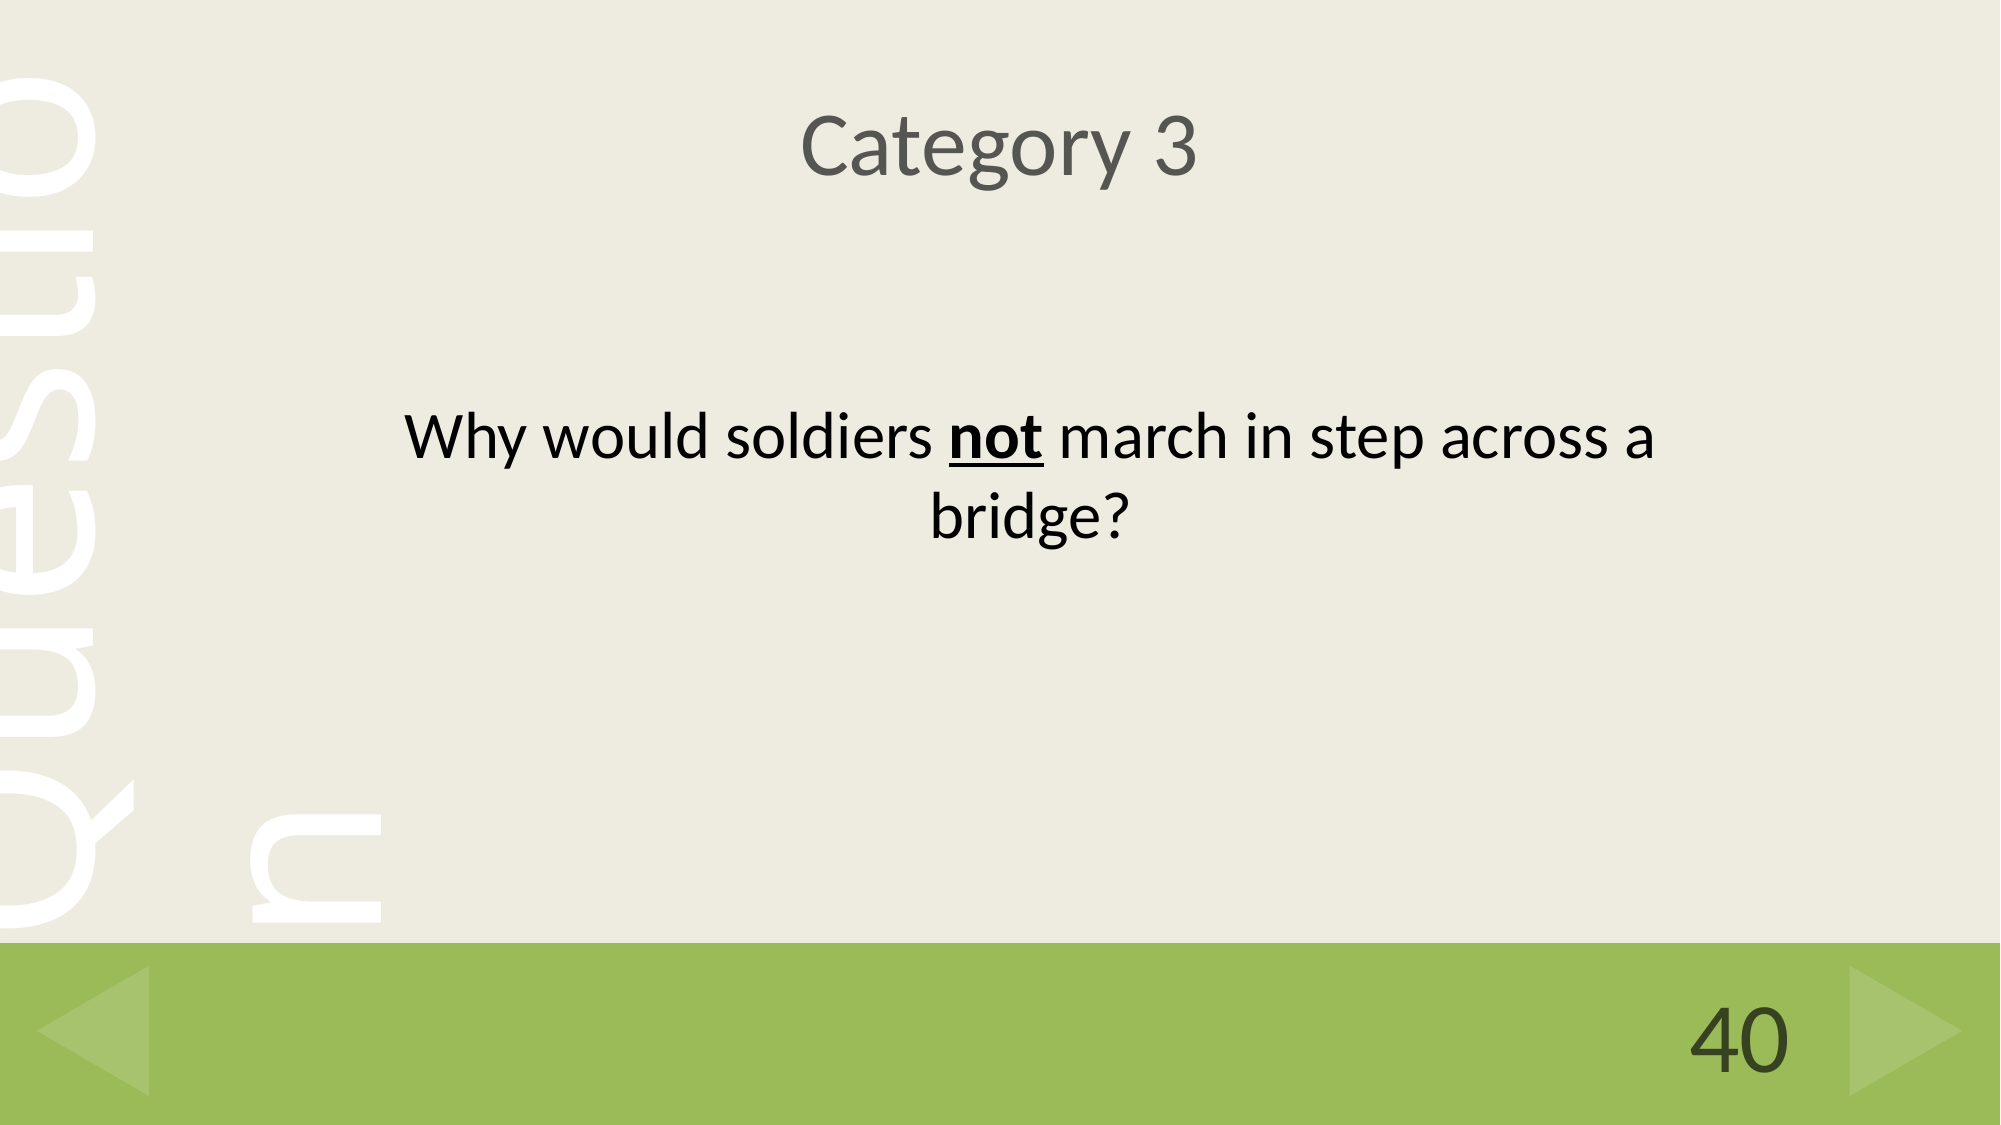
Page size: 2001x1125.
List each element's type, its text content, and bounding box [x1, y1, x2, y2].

list 40 [1494, 967, 1806, 1097]
title Category 3 [99, 45, 1900, 233]
list Why would soldiers not march in step across a bridge? [302, 307, 1760, 636]
